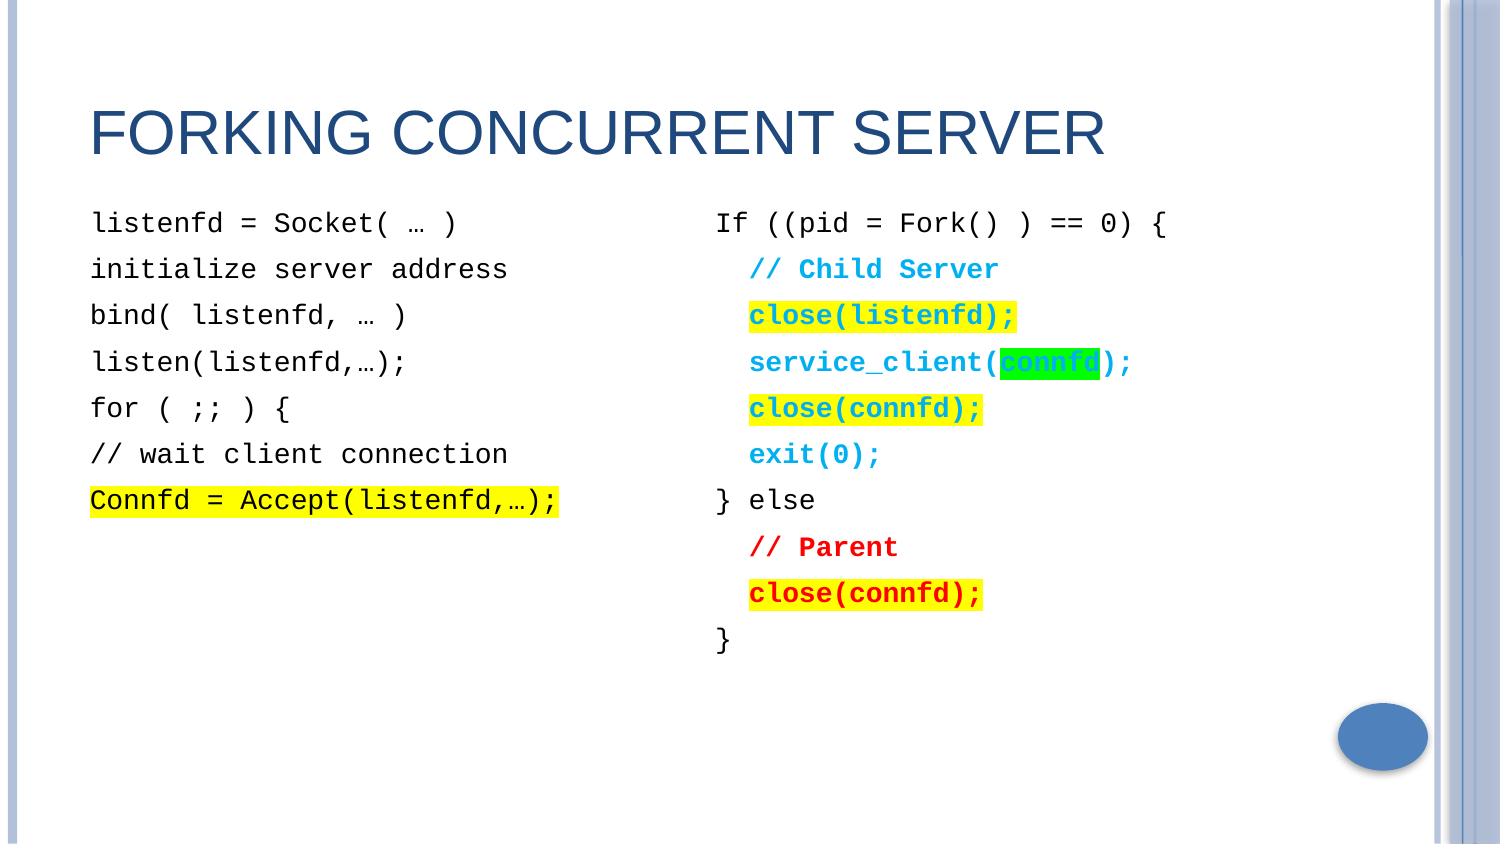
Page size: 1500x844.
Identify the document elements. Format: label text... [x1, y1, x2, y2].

title Forking Concurrent Server [75, 33, 1300, 175]
list listenfd = Socket( … ) initialize server address bind( listenfd, … ) listen(listenfd,…); for ( ;; ) { // wait client connection Connfd = Accept(listenfd,…); [75, 196, 675, 760]
list If ((pid = Fork() ) == 0) { // Child Server close(listenfd); service_client(connfd); close(connfd); exit(0); } else // Parent close(connfd); } [700, 196, 1301, 760]
